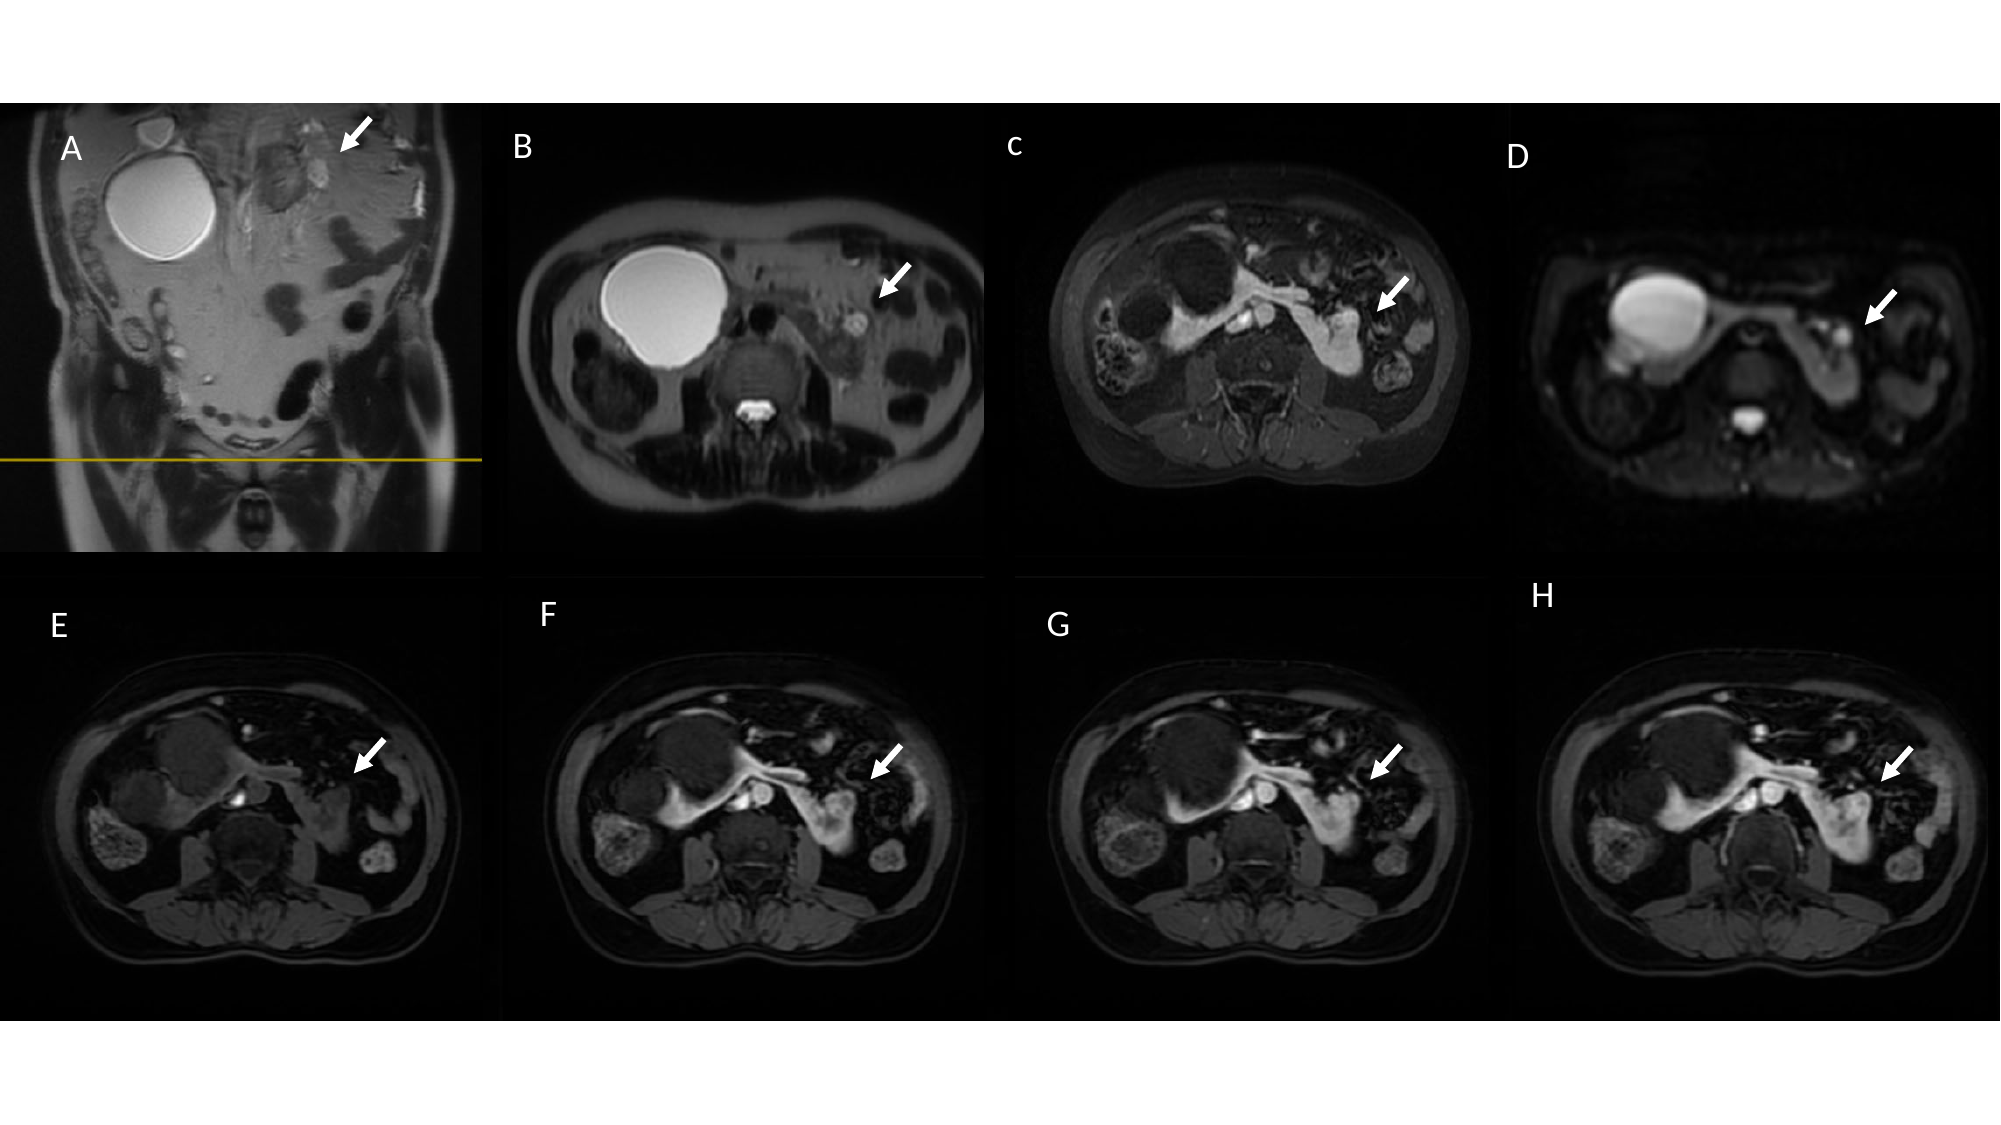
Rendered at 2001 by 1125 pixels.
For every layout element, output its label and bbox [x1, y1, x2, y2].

text_box [870, 745, 901, 780]
text_box [353, 739, 385, 774]
text_box [340, 118, 371, 153]
text_box [1376, 277, 1408, 312]
text_box [1864, 290, 1896, 326]
text_box [879, 263, 910, 299]
picture [0, 103, 2000, 1021]
text_box [1880, 747, 1912, 782]
text_box [1370, 745, 1401, 780]
